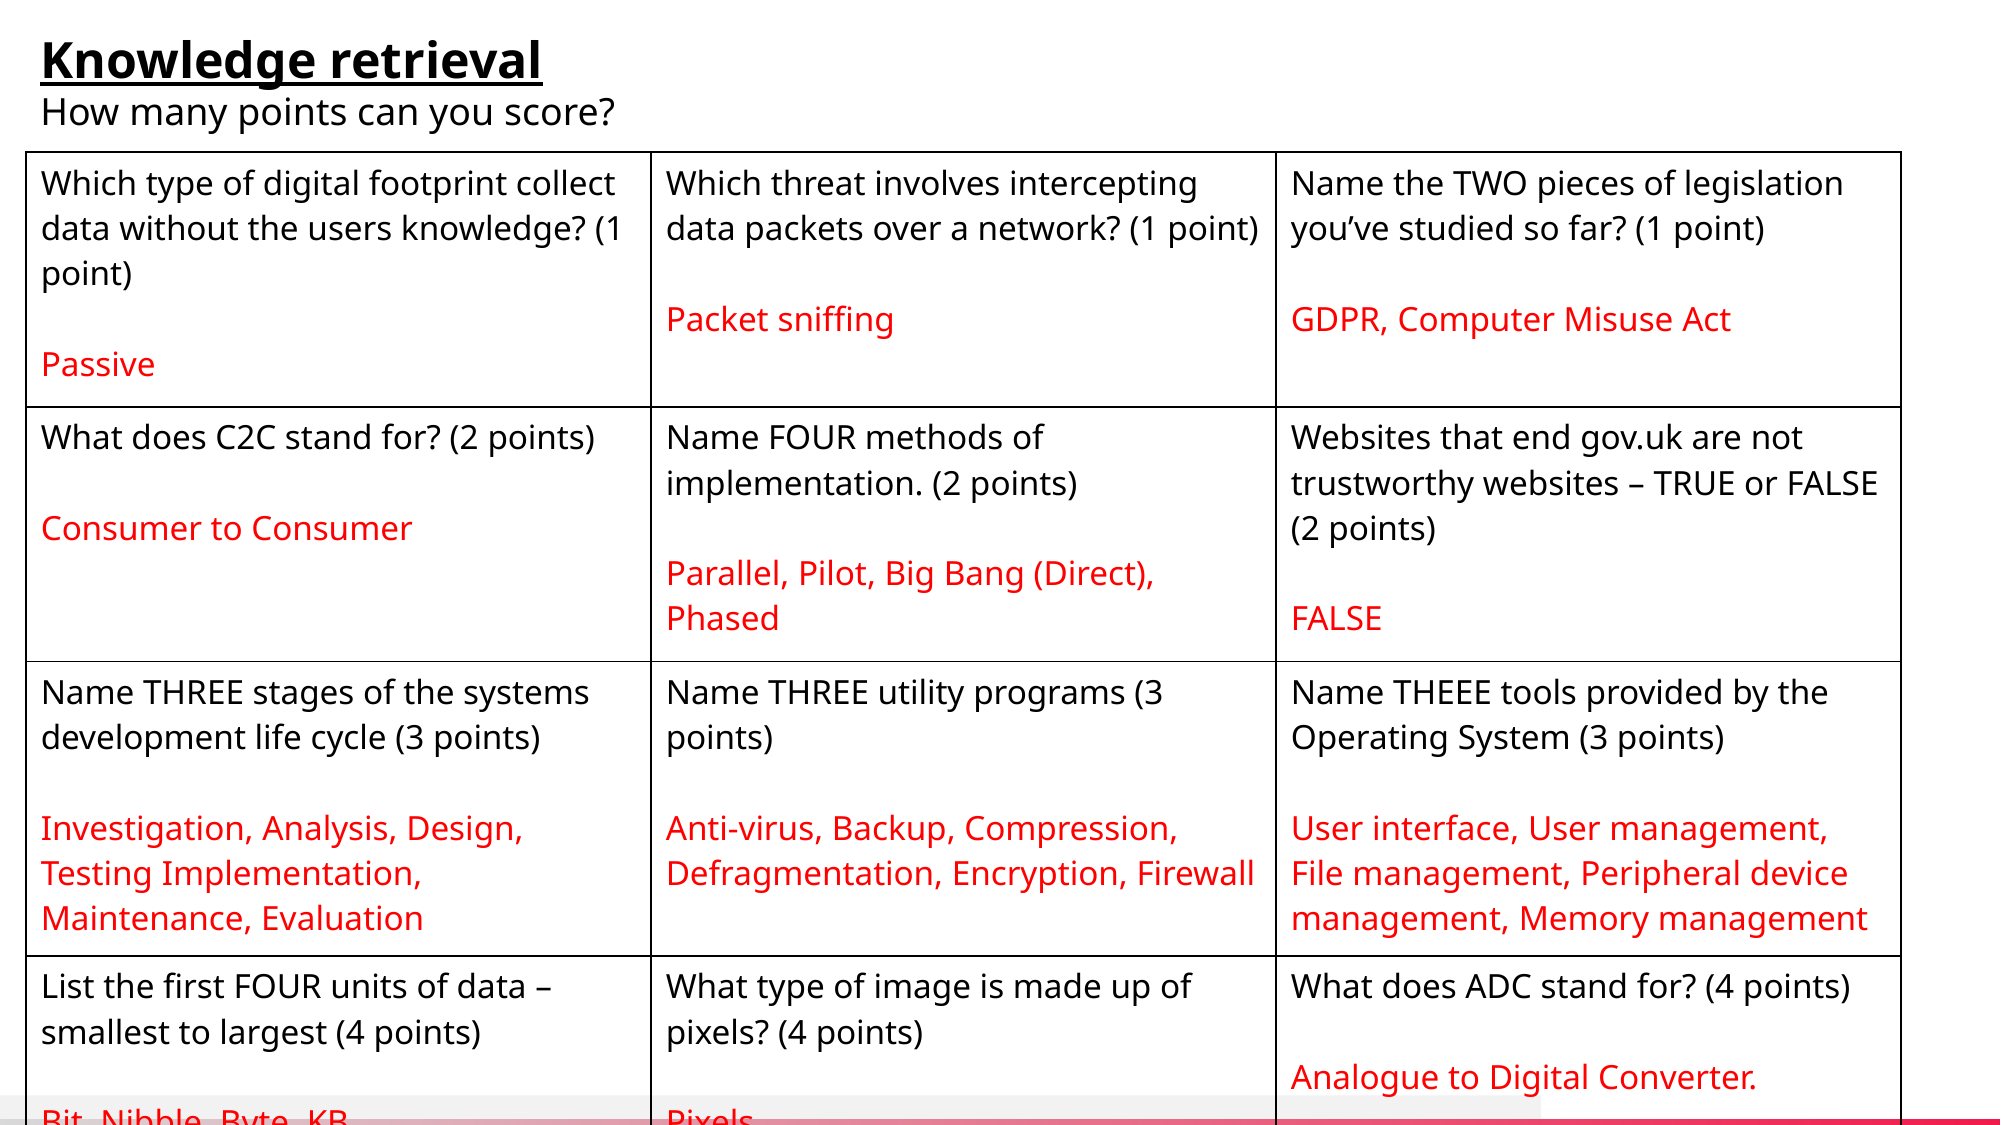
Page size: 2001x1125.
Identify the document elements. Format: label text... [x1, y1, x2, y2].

table_cell Name THEEE tools provided by the Operating System (3 points) User interface, User management, File management, Peripheral device management, Memory management [1277, 662, 1900, 955]
table_header Which threat involves intercepting data packets over a network? (1 point) Packet sniffing [652, 153, 1275, 406]
text_box Knowledge retrieval How many points can you score? [25, 21, 1095, 141]
table_header Which type of digital footprint collect data without the users knowledge? (1 point) Passive [27, 153, 650, 406]
table_cell Name THREE utility programs (3 points) Anti-virus, Backup, Compression, Defragmentation, Encryption, Firewall [652, 662, 1275, 955]
table_cell Name THREE stages of the systems development life cycle (3 points) Investigation, Analysis, Design, Testing Implementation, Maintenance, Evaluation [27, 662, 650, 955]
table_cell Websites that end gov.uk are not trustworthy websites – TRUE or FALSE (2 points) FALSE [1277, 408, 1900, 661]
table_cell What does C2C stand for? (2 points) Consumer to Consumer [27, 408, 650, 661]
table_cell What type of image is made up of pixels? (4 points) Pixels [652, 957, 1275, 1125]
table_cell What does ADC stand for? (4 points) Analogue to Digital Converter. [1277, 957, 1900, 1125]
table_cell Name FOUR methods of implementation. (2 points) Parallel, Pilot, Big Bang (Direct), Phased [652, 408, 1275, 661]
table_cell List the first FOUR units of data – smallest to largest (4 points) Bit, Nibble, Byte, KB [27, 957, 650, 1125]
table_header Name the TWO pieces of legislation you’ve studied so far? (1 point) GDPR, Computer Misuse Act [1277, 153, 1900, 406]
